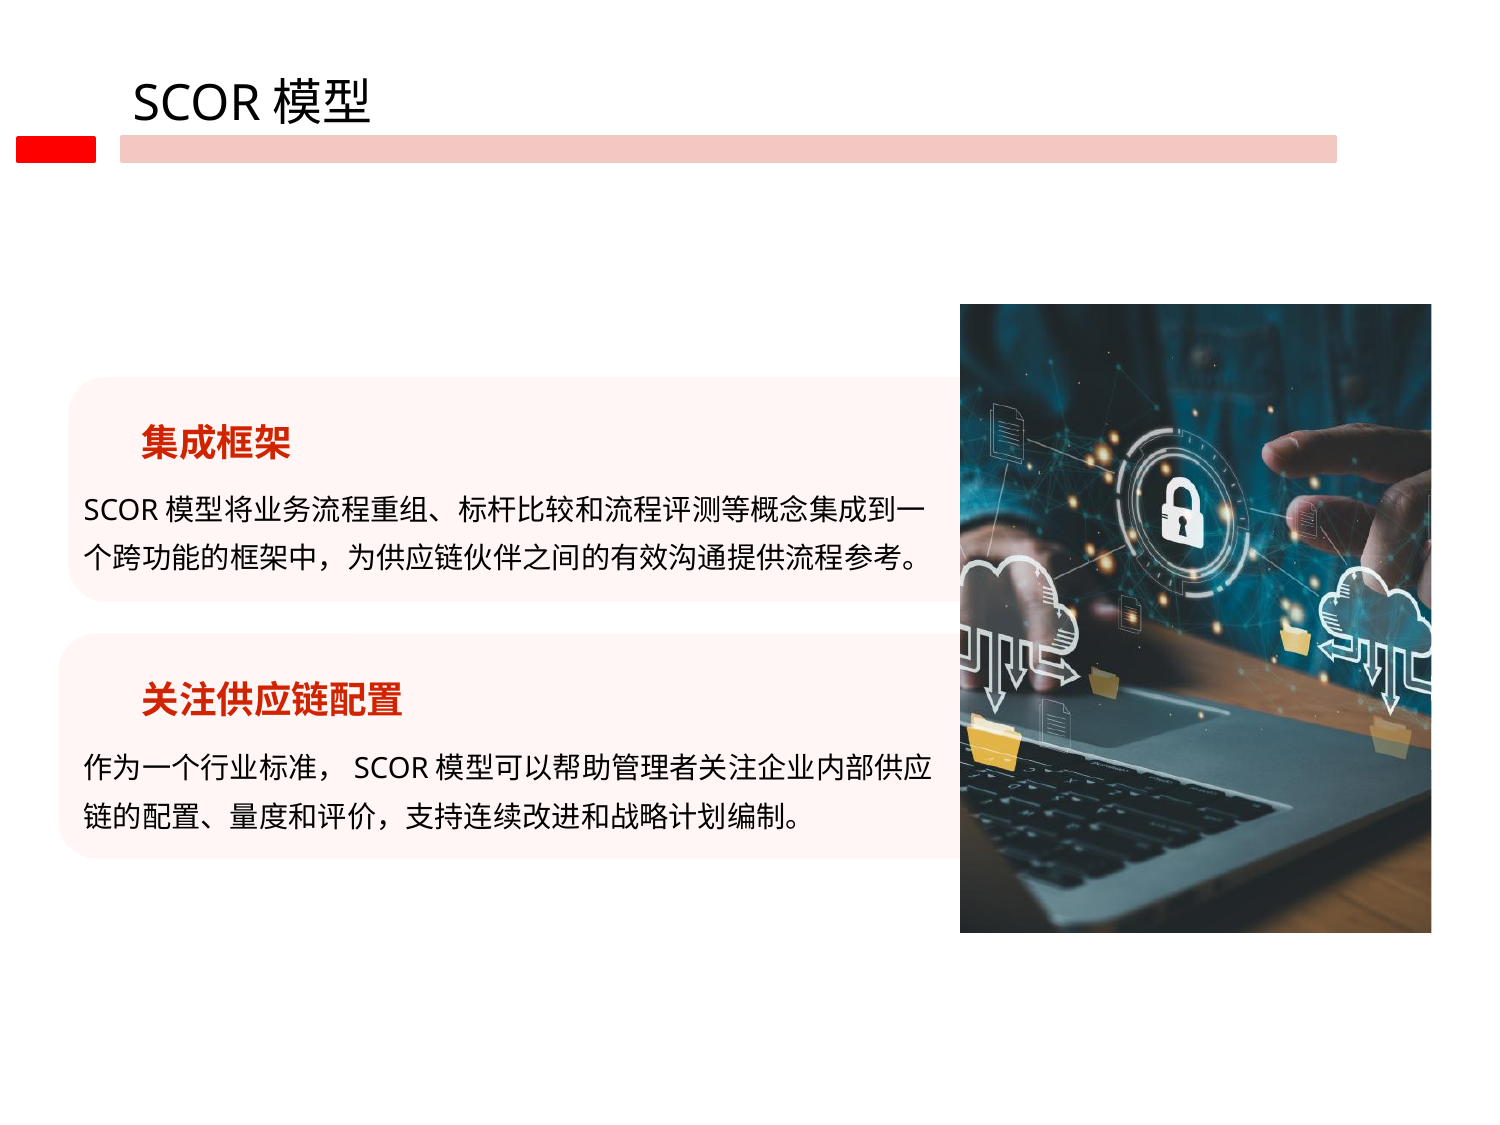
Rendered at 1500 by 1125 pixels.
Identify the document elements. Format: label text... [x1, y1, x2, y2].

picture [959, 303, 1432, 933]
text_box 作为一个行业标准，SCOR模型可以帮助管理者关注企业内部供应链的配置、量度和评价，支持连续改进和战略计划编制。 [68, 720, 951, 836]
text_box SCOR模型将业务流程重组、标杆比较和流程评测等概念集成到一个跨功能的框架中，为供应链伙伴之间的有效沟通提供流程参考。 [68, 461, 951, 579]
text_box 关注供应链配置 [126, 655, 895, 720]
text_box [58, 633, 954, 859]
text_box [68, 376, 954, 602]
text_box 集成框架 [126, 397, 895, 461]
text_box SCOR模型 [117, 30, 1500, 146]
